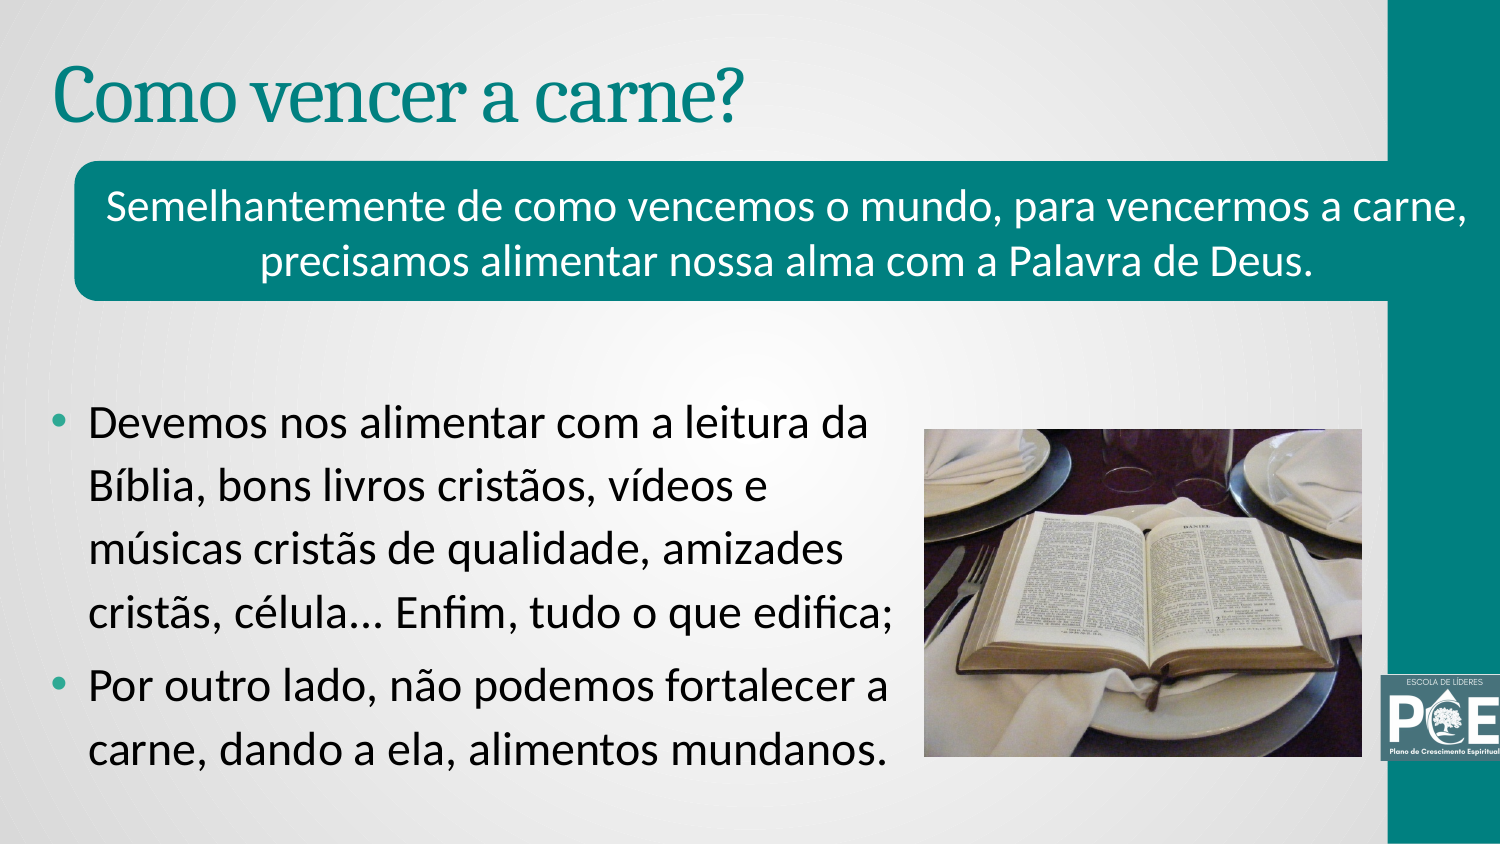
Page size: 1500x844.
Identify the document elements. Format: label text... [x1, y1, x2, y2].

list Devemos nos alimentar com a leitura da Bíblia, bons livros cristãos, vídeos e músicas cristãs de qualidade, amizades cristãs, célula... Enfim, tudo o que edifica; Por outro lado, não podemos fortalecer a carne, dando a ela, alimentos mundanos. [23, 357, 906, 802]
title Como vencer a carne? [45, 27, 1466, 151]
picture [924, 428, 1362, 757]
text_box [74, 160, 1500, 302]
picture [1380, 674, 1500, 761]
